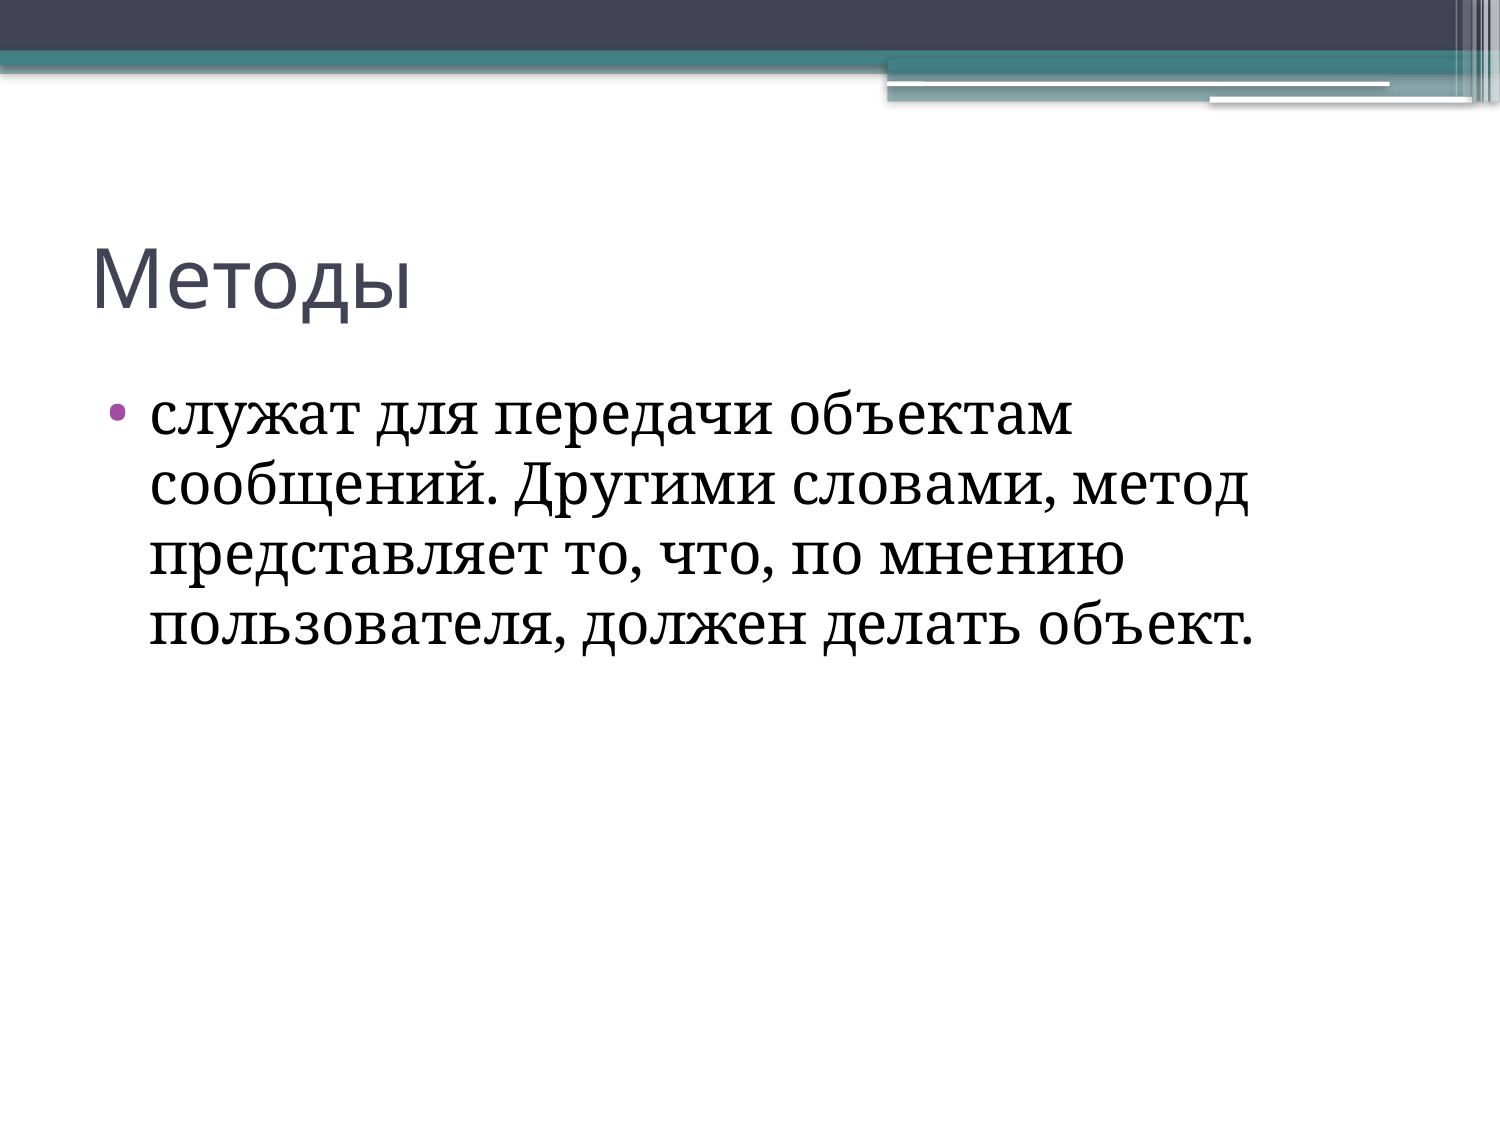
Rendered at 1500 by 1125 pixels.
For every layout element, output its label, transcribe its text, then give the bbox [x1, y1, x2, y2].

list служат для передачи объектам сообщений. Другими словами, метод представляет то, что, по мнению пользователя, должен делать объект. [75, 368, 1425, 1079]
title Методы [75, 187, 1425, 363]
